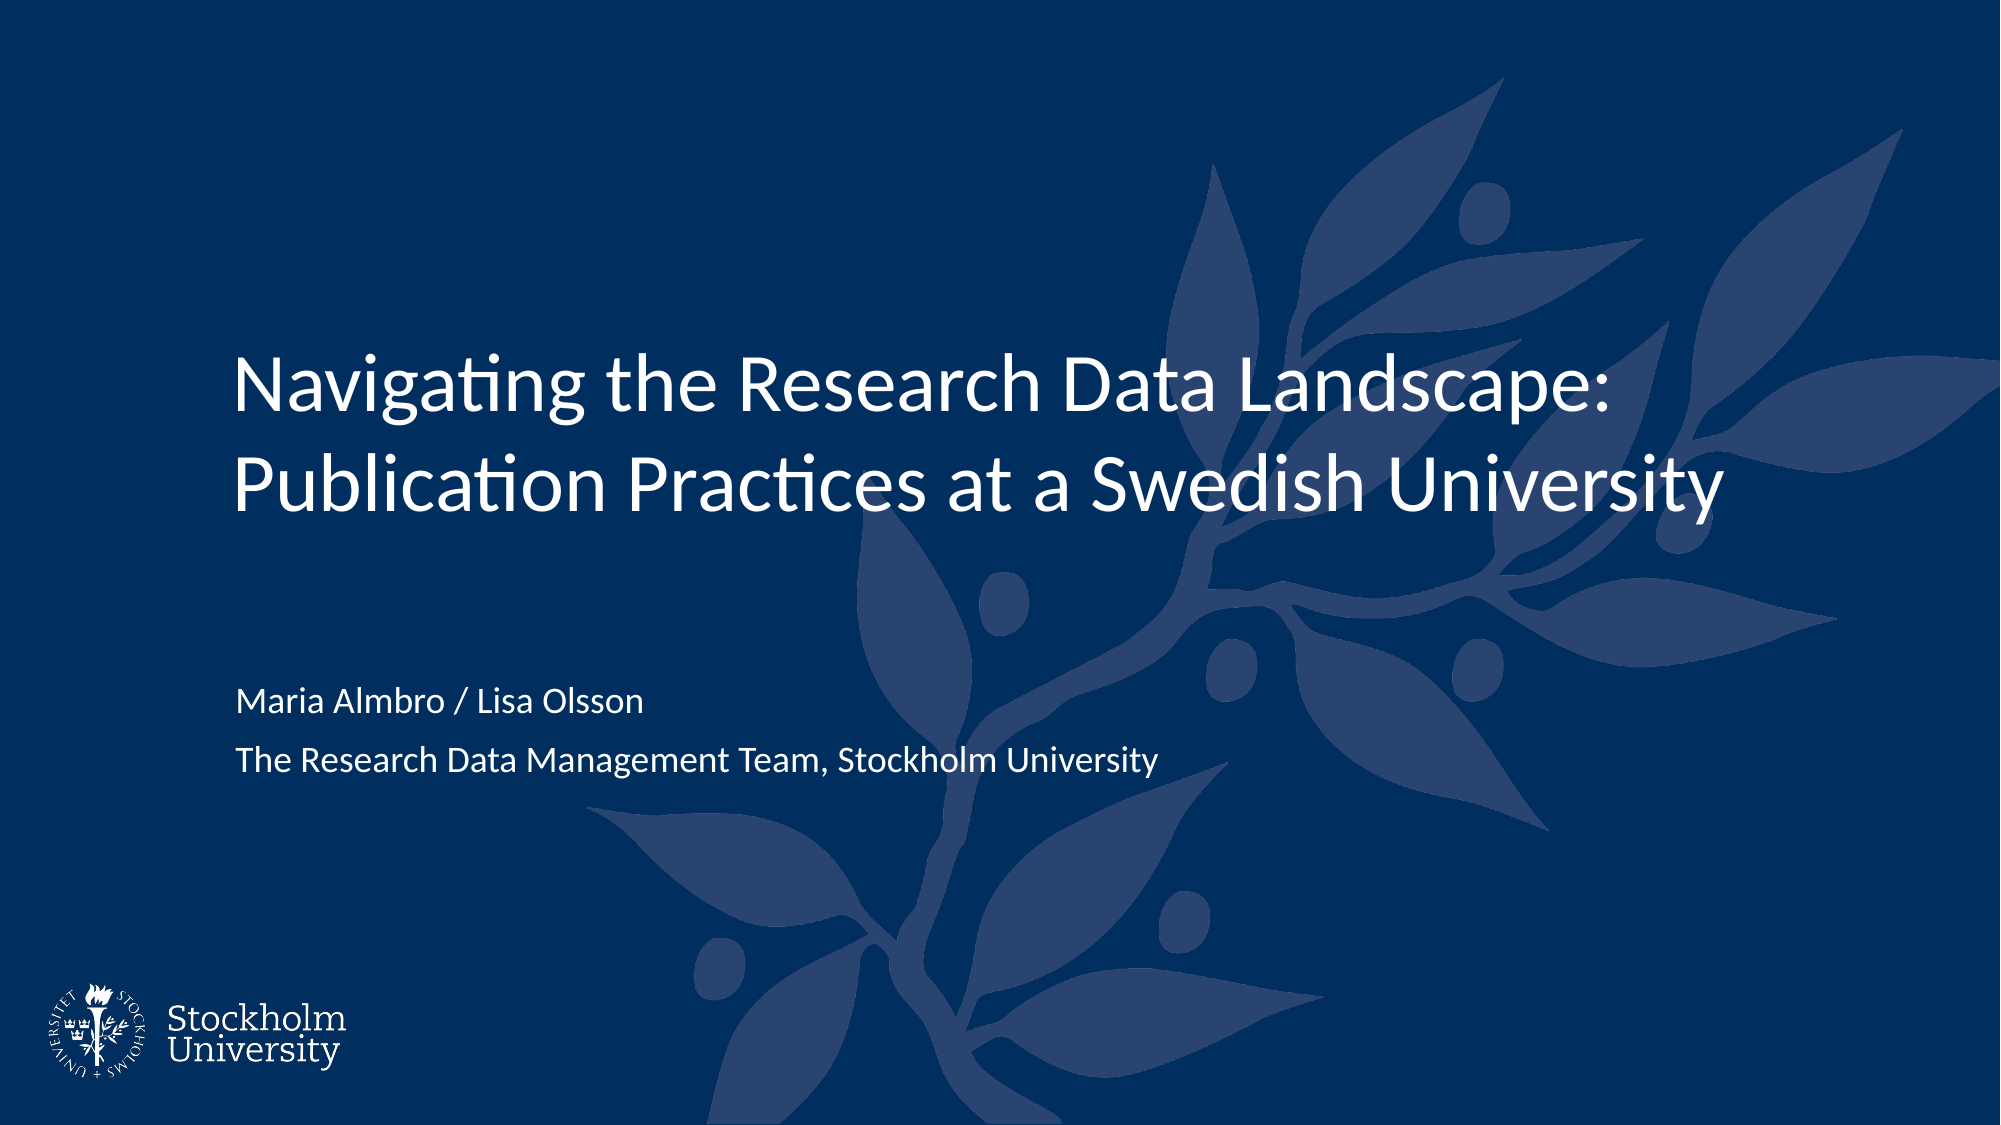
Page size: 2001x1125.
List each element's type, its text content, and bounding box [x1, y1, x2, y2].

title Navigating the Research Data Landscape: Publication Practices at a Swedish University [220, 361, 1934, 596]
picture [582, 78, 2000, 1124]
picture [47, 983, 346, 1078]
subtitle Maria Almbro / Lisa Olsson The Research Data Management Team, Stockholm University [220, 668, 1671, 861]
